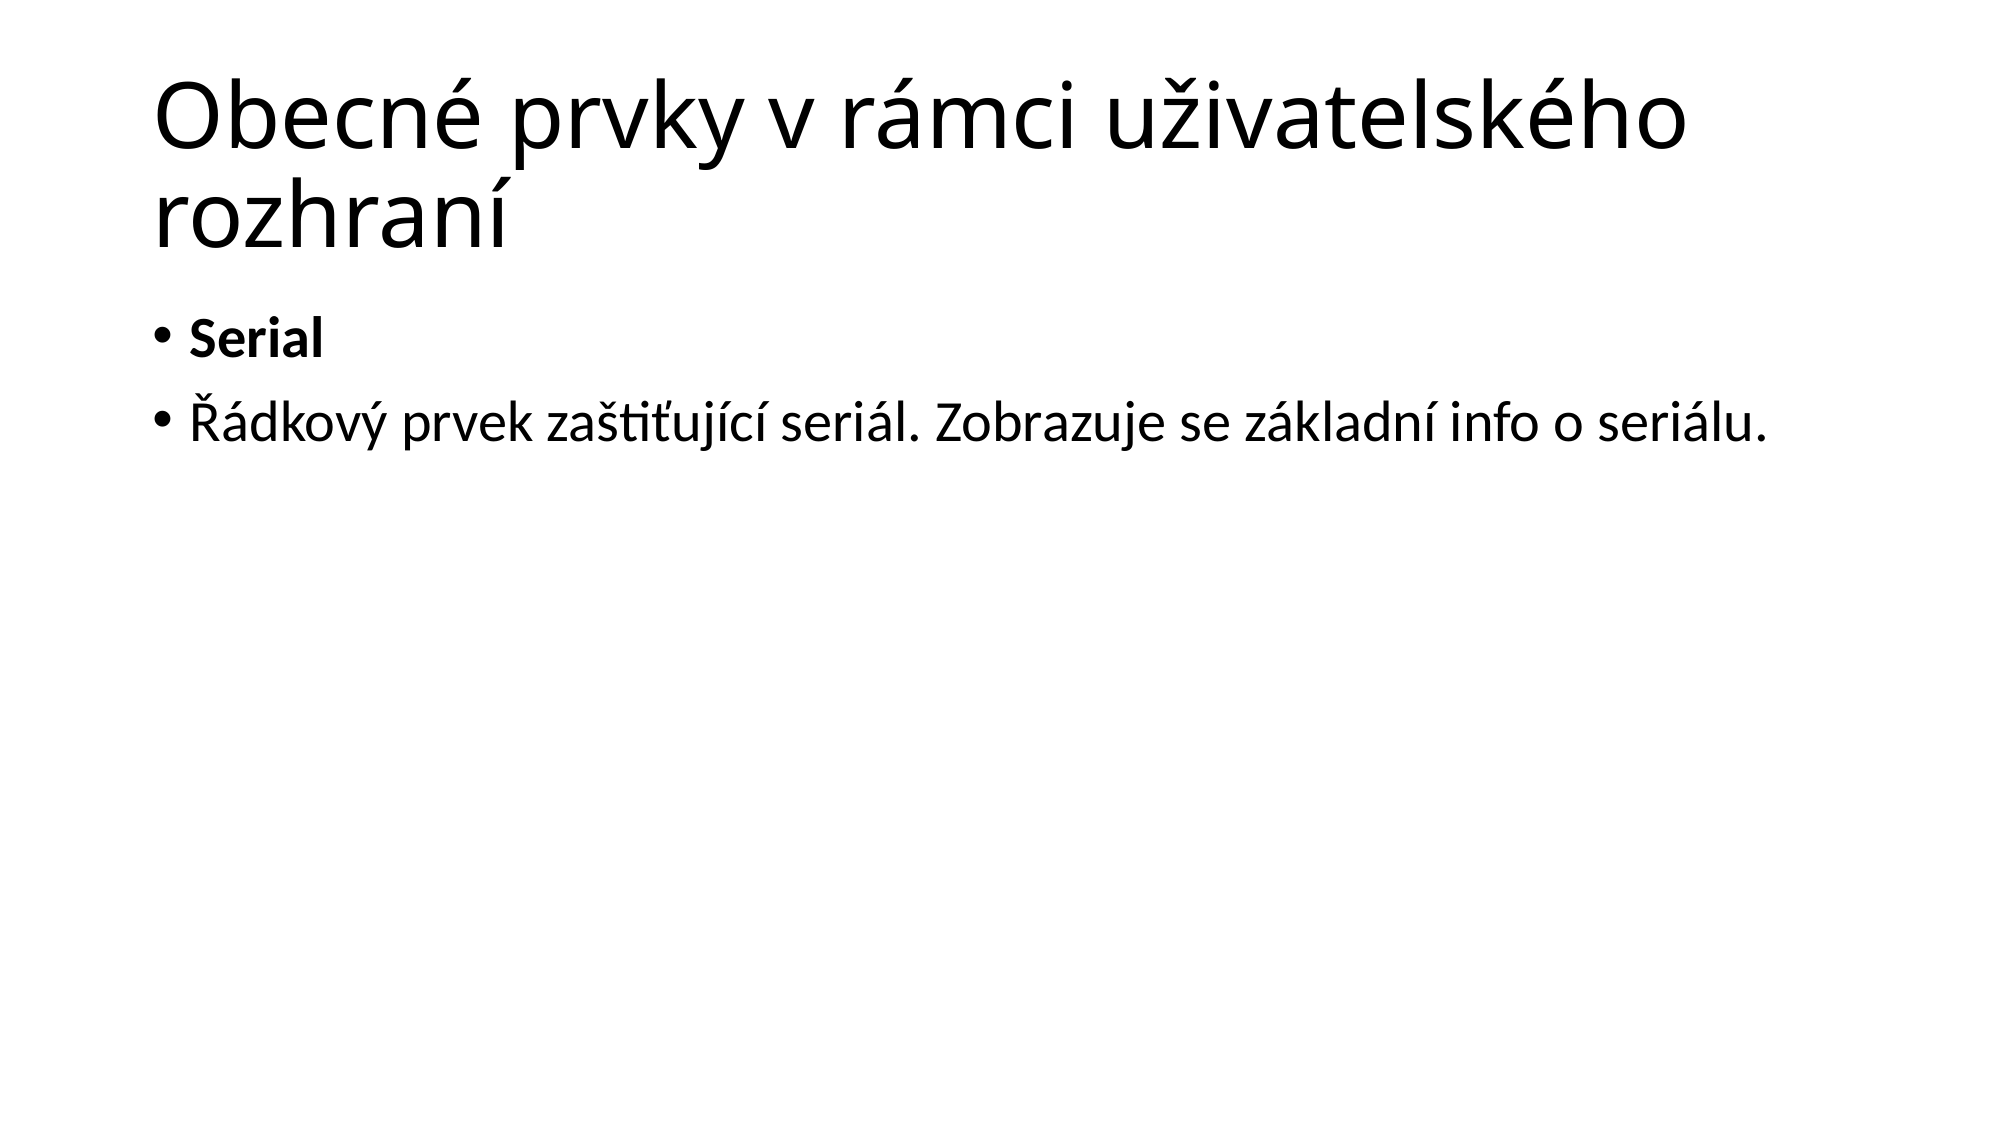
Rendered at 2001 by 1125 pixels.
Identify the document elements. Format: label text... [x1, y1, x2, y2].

title Obecné prvky v rámci uživatelského rozhraní [137, 59, 1863, 278]
list Serial Řádkový prvek zaštiťující seriál. Zobrazuje se základní info o seriálu. [137, 299, 1863, 1014]
